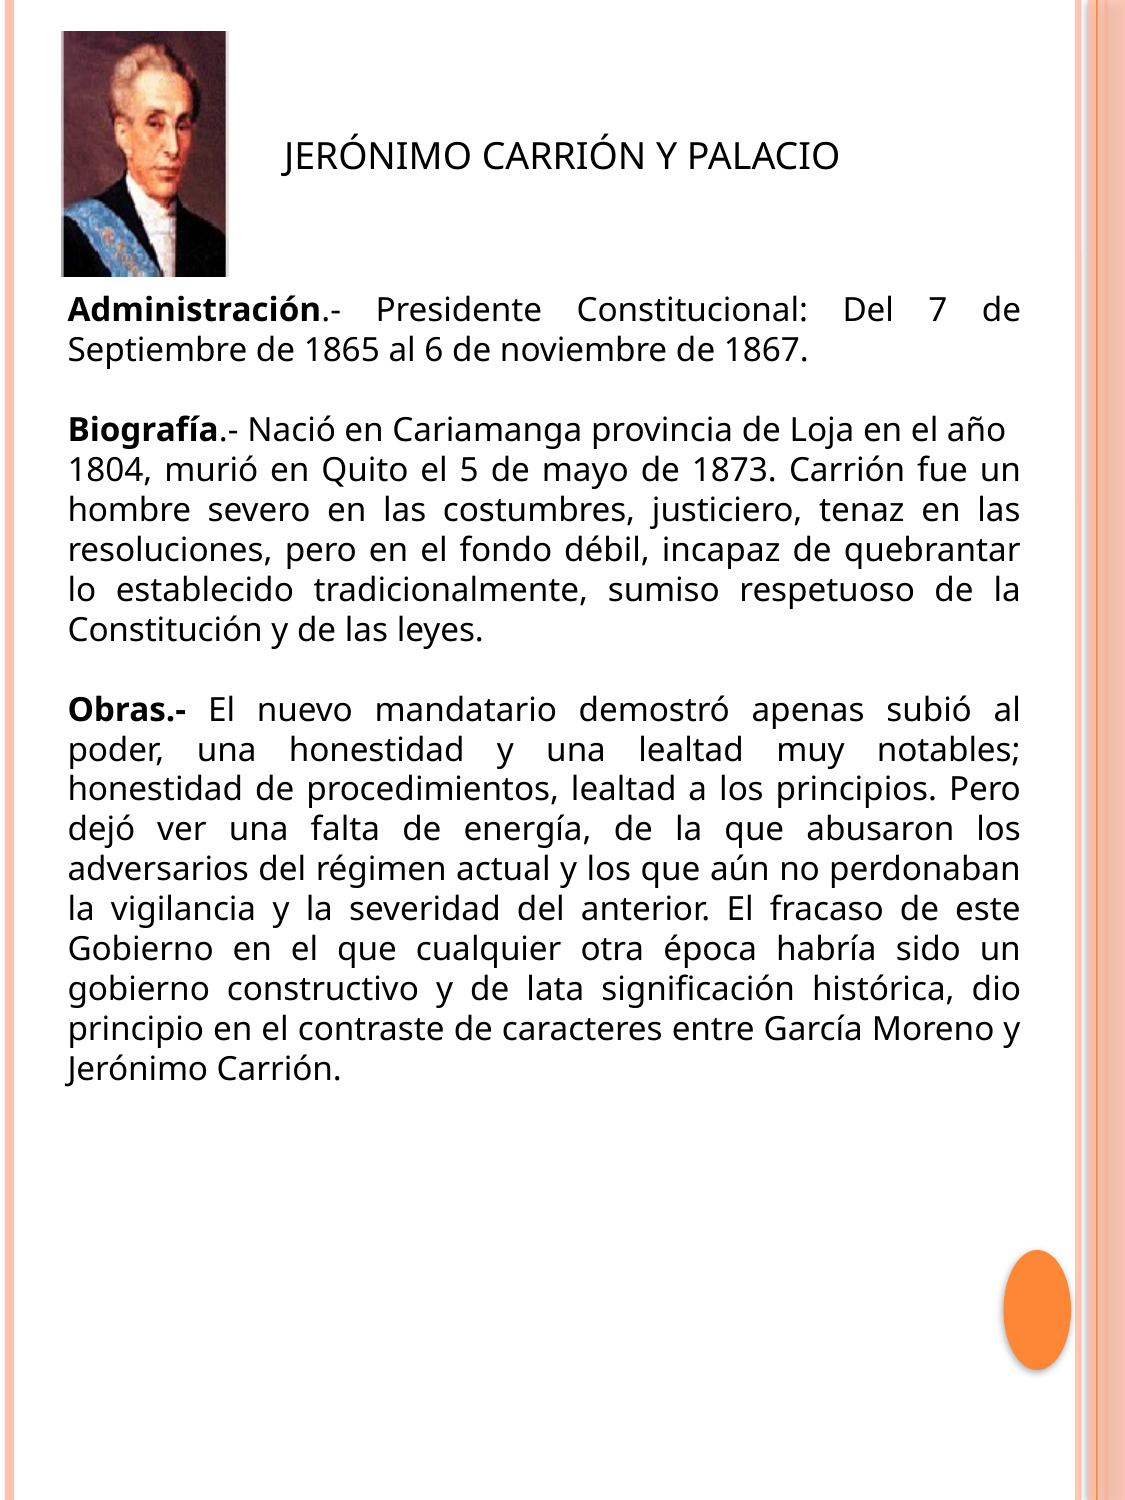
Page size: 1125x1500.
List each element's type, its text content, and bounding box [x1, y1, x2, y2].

text_box Administración.- Presidente Constitucional: Del 7 de Septiembre de 1865 al 6 de noviembre de 1867. Biografía.- Nació en Cariamanga provincia de Loja en el año 1804, murió en Quito el 5 de mayo de 1873. Carrión fue un hombre severo en las costumbres, justiciero, tenaz en las resoluciones, pero en el fondo débil, incapaz de quebrantar lo establecido tradicionalmente, sumiso respetuoso de la Constitución y de las leyes. Obras.- El nuevo mandatario demostró apenas subió al poder, una honestidad y una lealtad muy notables; honestidad de procedimientos, lealtad a los principios. Pero dejó ver una falta de energía, de la que abusaron los adversarios del régimen actual y los que aún no perdonaban la vigilancia y la severidad del anterior. El fracaso de este Gobierno en el que cualquier otra época habría sido un gobierno constructivo y de lata significación histórica, dio principio en el contraste de caracteres entre García Moreno y Jerónimo Carrión. [52, 281, 1038, 1095]
picture [60, 30, 229, 278]
text_box JERÓNIMO CARRIÓN Y PALACIO [269, 124, 866, 185]
